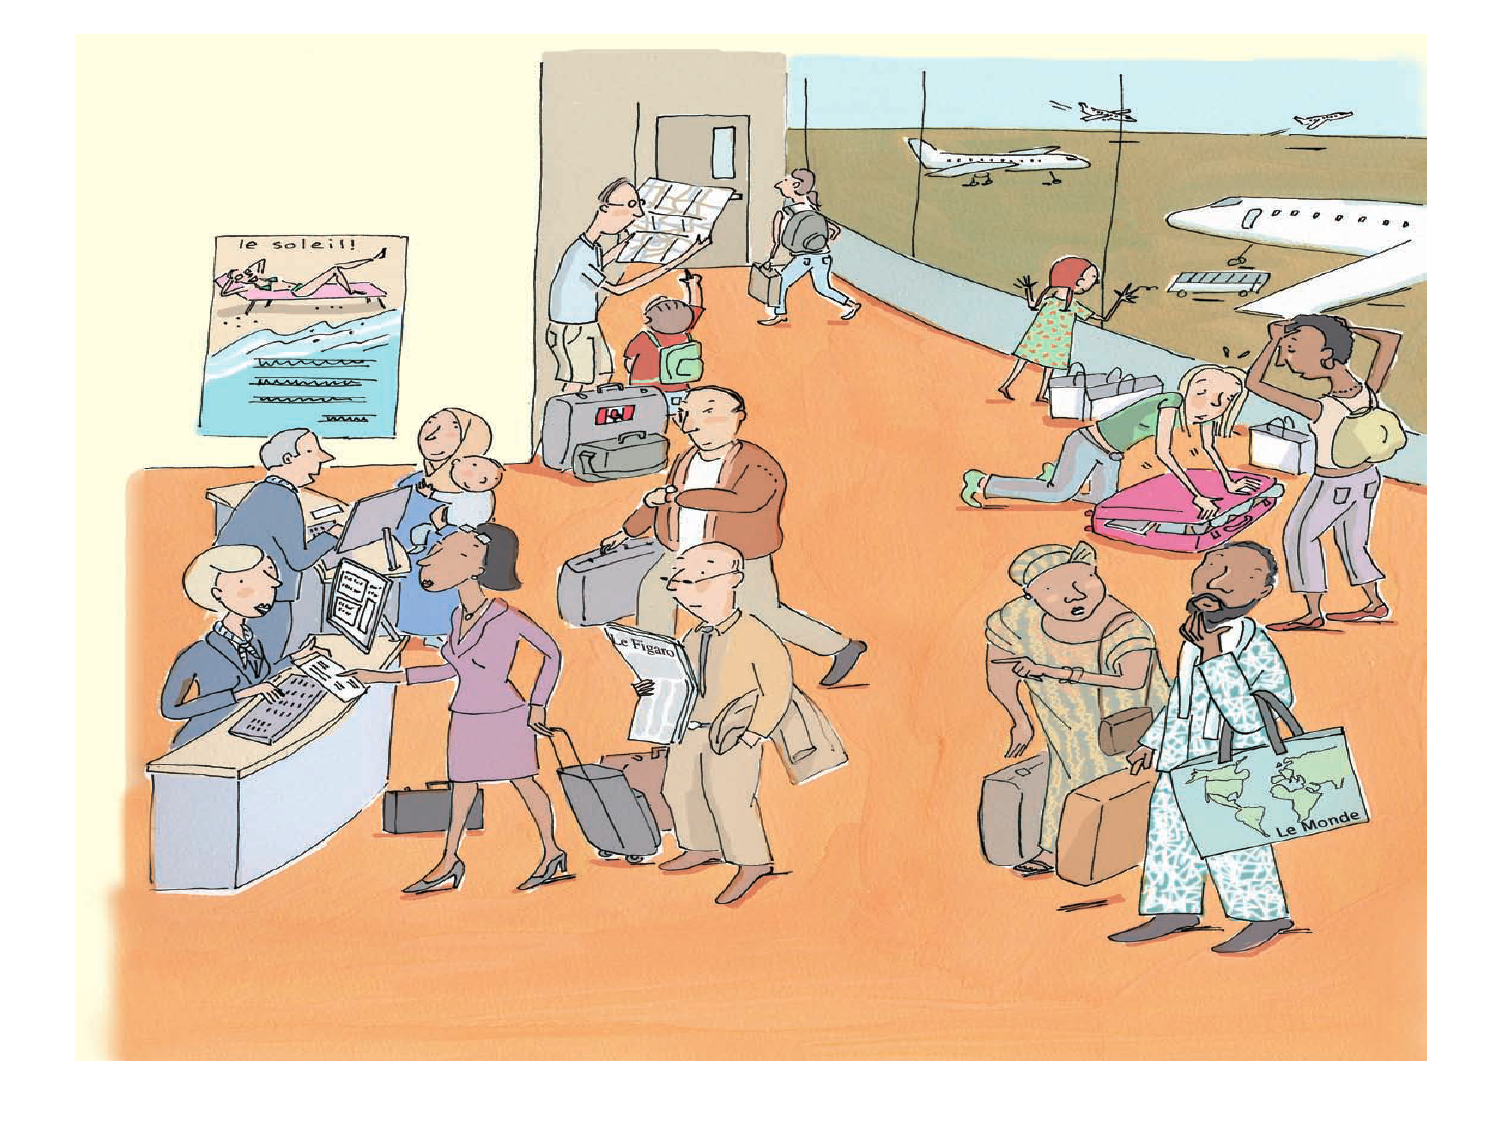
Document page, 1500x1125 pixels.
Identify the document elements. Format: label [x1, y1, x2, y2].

picture [75, 34, 1427, 1061]
